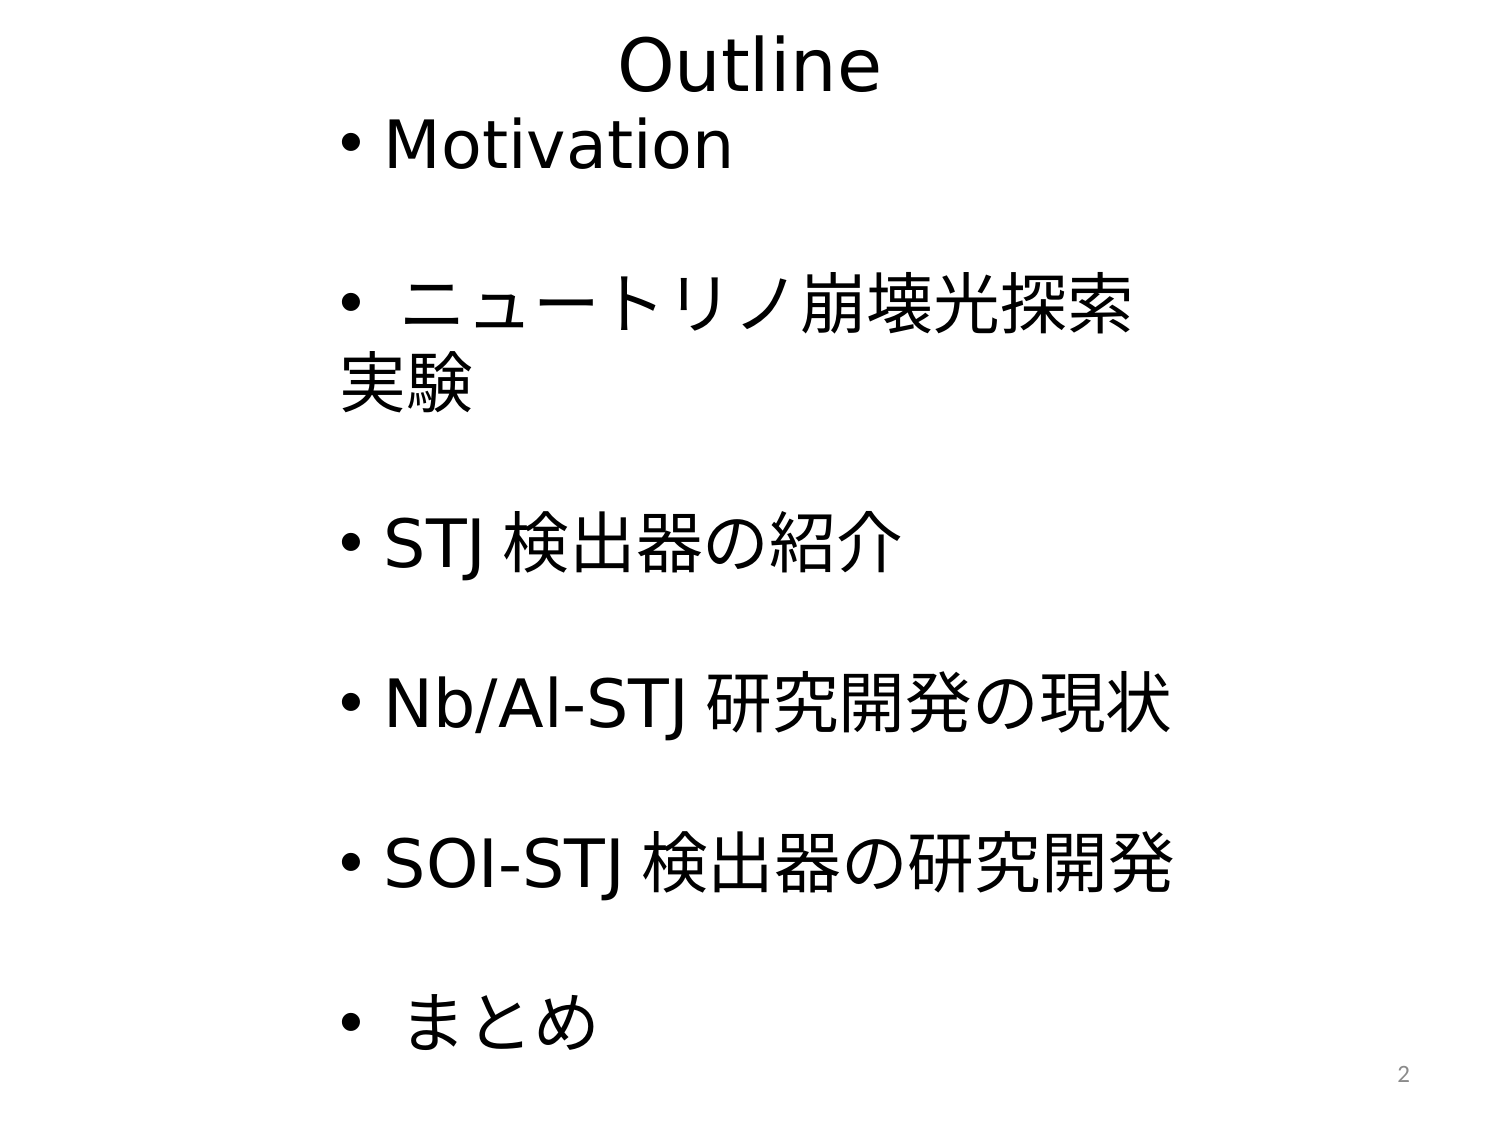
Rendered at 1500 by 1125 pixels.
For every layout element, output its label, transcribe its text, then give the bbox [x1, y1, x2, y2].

slide_number 2 [1074, 1042, 1425, 1103]
title Outline [0, 9, 1500, 114]
text_box Motivation ニュートリノ崩壊光探索実験 STJ検出器の紹介 Nb/Al-STJ研究開発の現状 SOI-STJ検出器の研究開発 まとめ [324, 94, 1211, 1069]
